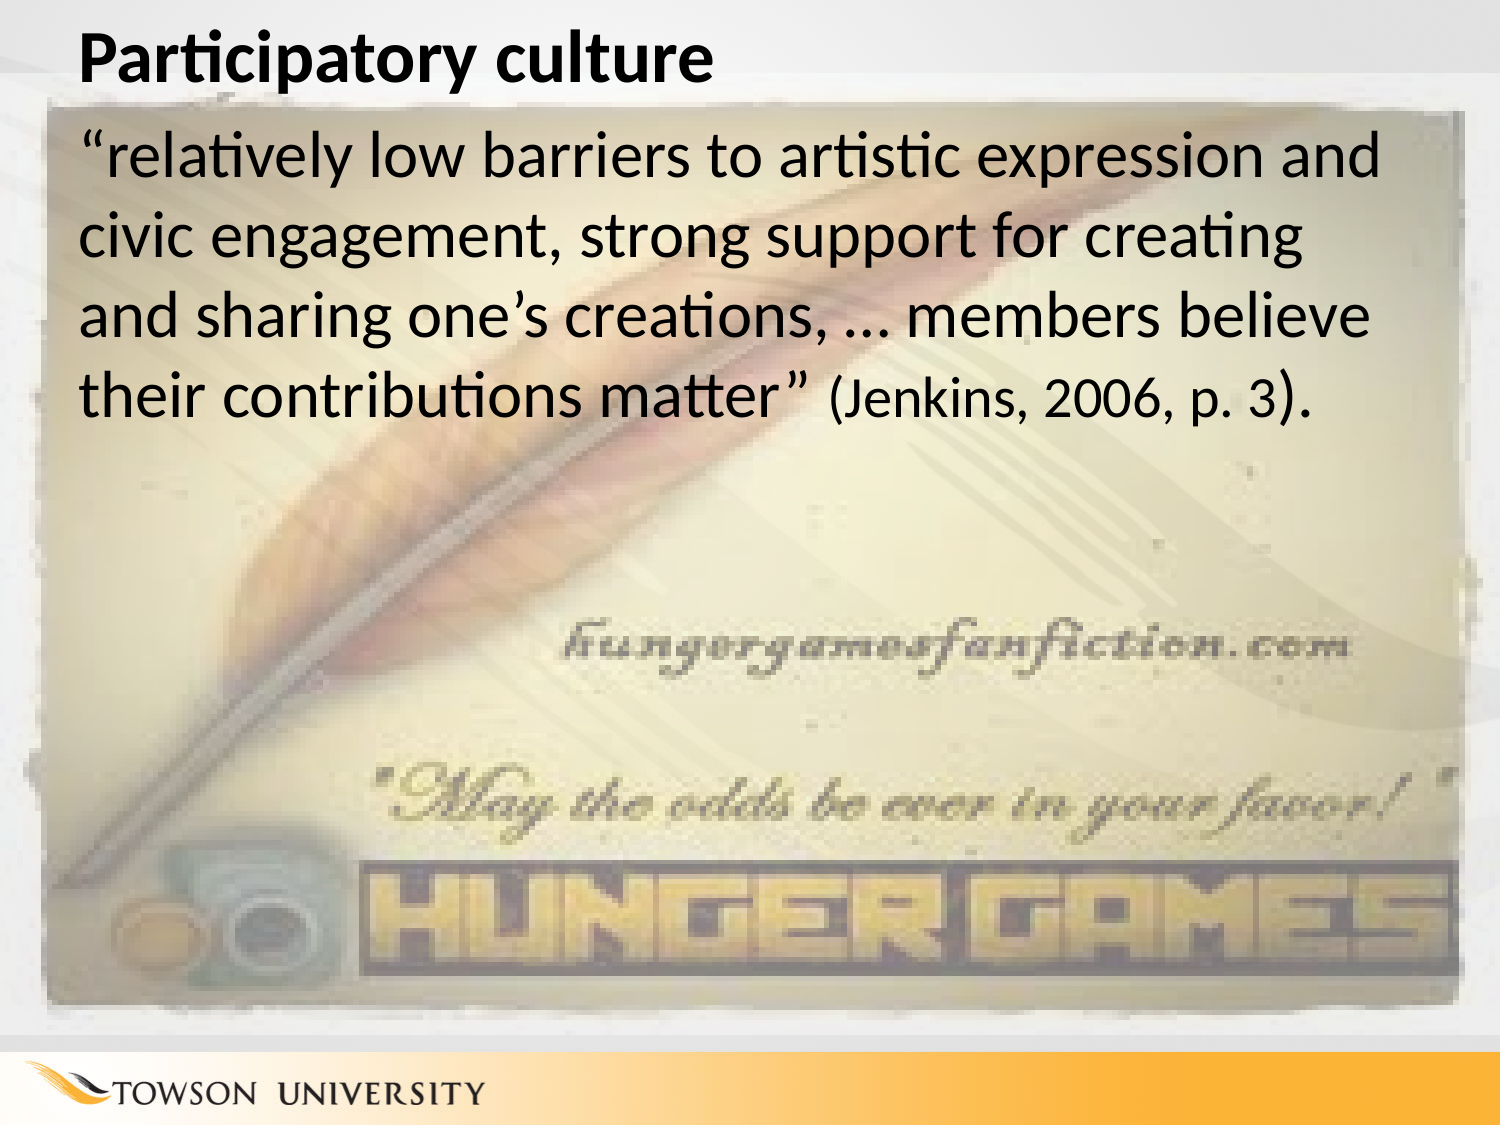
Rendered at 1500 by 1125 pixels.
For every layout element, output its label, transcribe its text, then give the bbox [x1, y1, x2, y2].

picture [0, 0, 1500, 1125]
list Participatory culture “relatively low barriers to artistic expression and civic engagement, strong support for creating and sharing one’s creations, … members believe their contributions matter” (Jenkins, 2006, p. 3). [63, 0, 1414, 72]
